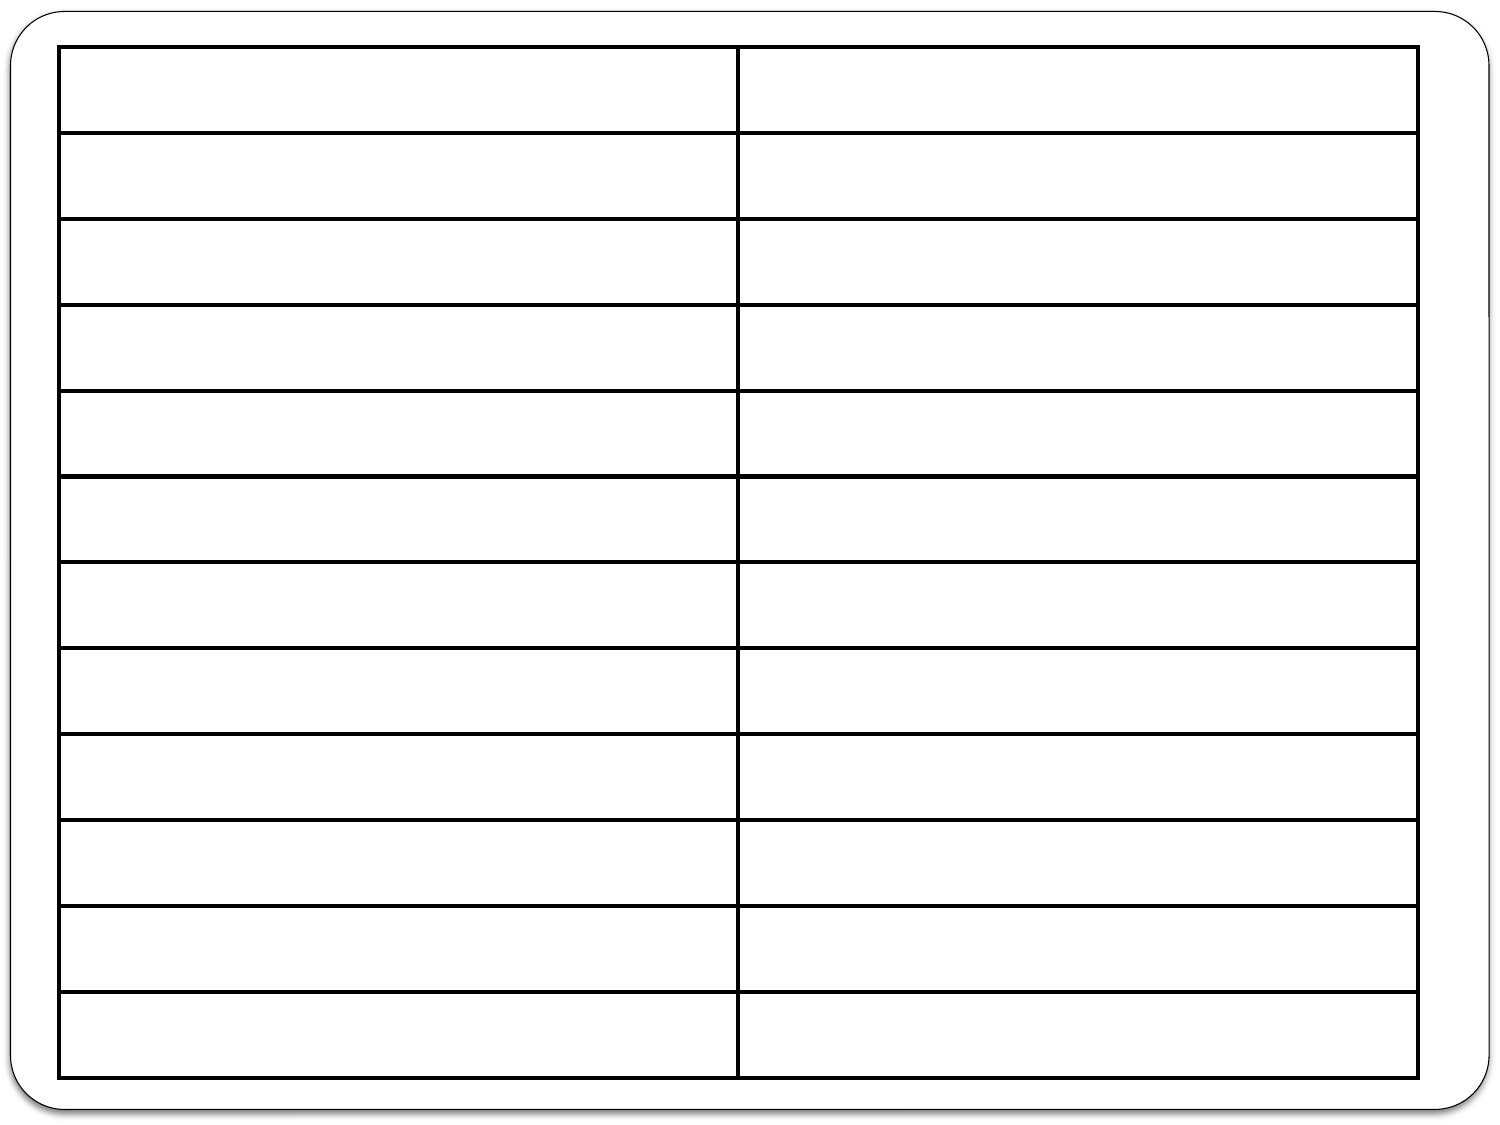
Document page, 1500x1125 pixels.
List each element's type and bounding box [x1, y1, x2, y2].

table_cell [61, 479, 736, 560]
table_header [740, 49, 1416, 131]
table_cell [61, 908, 736, 990]
table_cell [61, 221, 736, 303]
table_cell [740, 479, 1416, 560]
table_cell [61, 822, 736, 904]
table_cell [740, 650, 1416, 732]
table_cell [61, 135, 736, 217]
table_cell [740, 908, 1416, 990]
table_cell [740, 393, 1416, 474]
table_cell [740, 221, 1416, 303]
table_cell [61, 393, 736, 474]
table_header [61, 49, 736, 131]
table_cell [740, 135, 1416, 217]
table_cell [740, 822, 1416, 904]
table_cell [740, 564, 1416, 646]
table_cell [61, 736, 736, 818]
table_cell [740, 736, 1416, 818]
table_cell [740, 307, 1416, 389]
table_cell [740, 994, 1416, 1076]
table_cell [61, 650, 736, 732]
table_cell [61, 307, 736, 389]
table_cell [61, 564, 736, 646]
table_cell [61, 994, 736, 1076]
